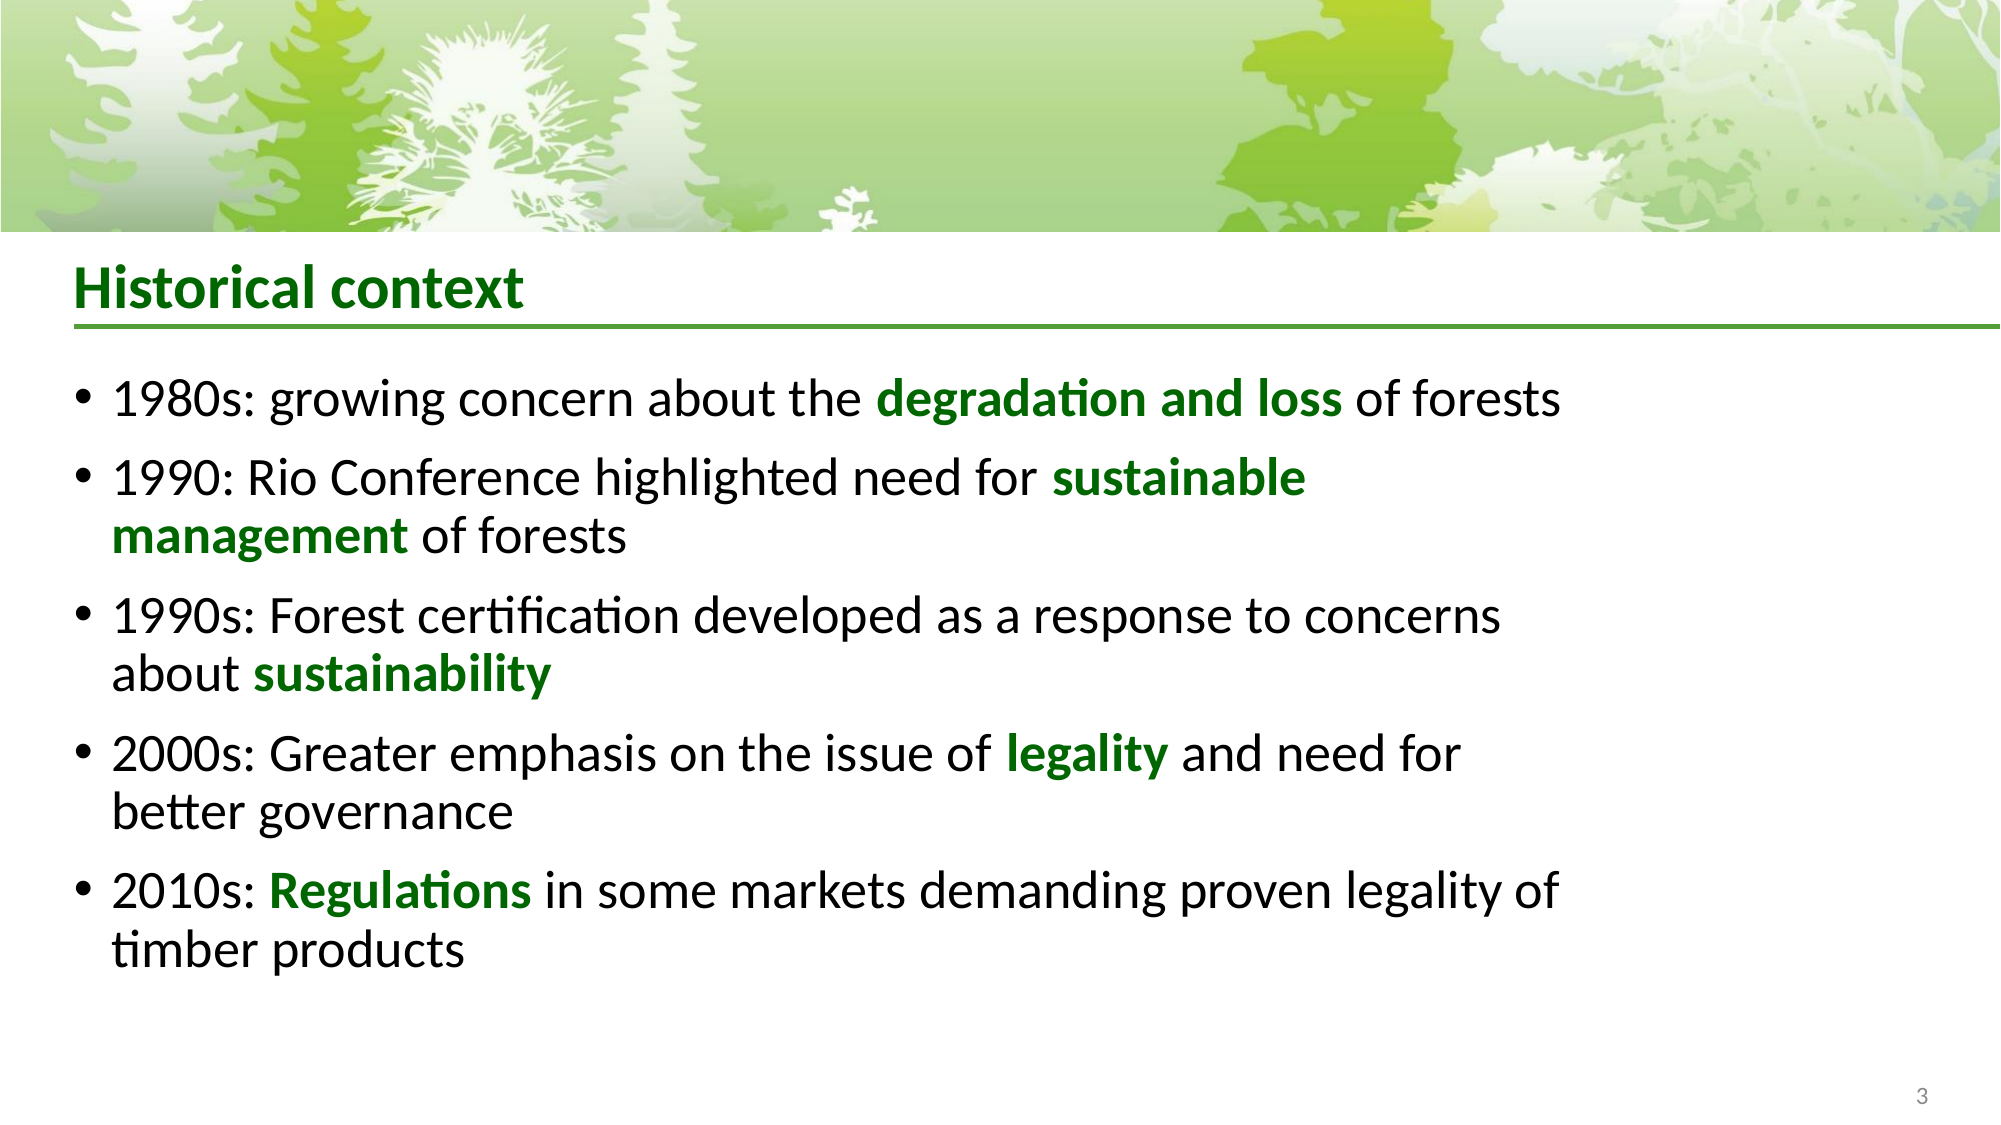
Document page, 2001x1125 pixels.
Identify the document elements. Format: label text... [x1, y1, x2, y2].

slide_number 3 [1493, 1065, 1944, 1125]
title Historical context [58, 194, 1409, 362]
list 1980s: growing concern about the degradation and loss of forests 1990: Rio Conference highlighted need for sustainable management of forests 1990s: Forest certification developed as a response to concerns about sustainability 2000s: Greater emphasis on the issue of legality and need for better governance 2010s: Regulations in some markets demanding proven legality of timber products [58, 362, 1593, 1105]
picture [0, 0, 2000, 232]
